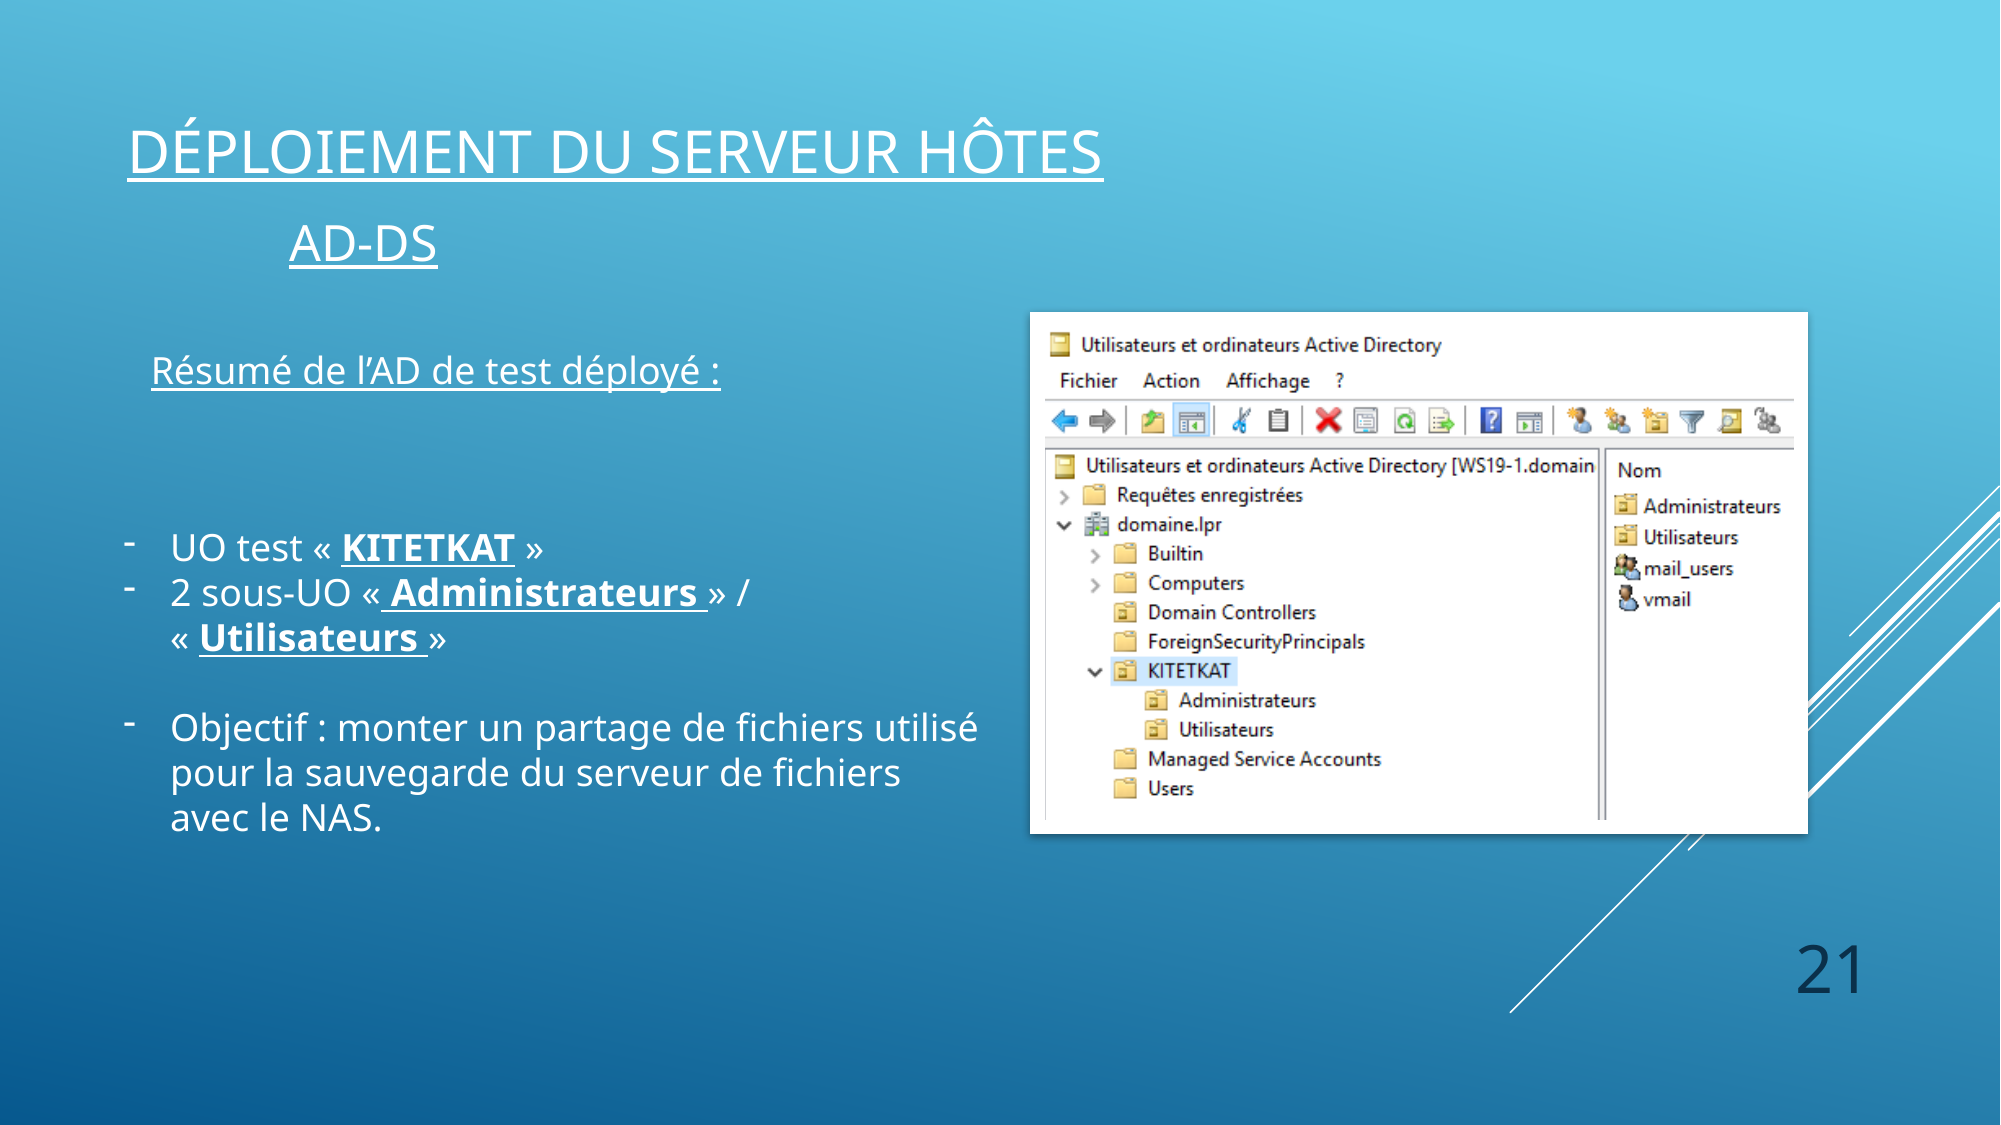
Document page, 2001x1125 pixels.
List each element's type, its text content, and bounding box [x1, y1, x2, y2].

slide_number 21 [1700, 915, 1888, 1025]
picture [1044, 325, 1794, 821]
title Déploiement Du serveur hôtes [112, 85, 1221, 214]
text_box Résumé de l’AD de test déployé : [136, 337, 736, 400]
text_box AD-DS [274, 177, 1675, 306]
text_box UO test « KITETKAT » 2 sous-UO « Administrateurs » / « Utilisateurs » Objectif : monter un partage de fichiers utilisé pour la sauvegarde du serveur de fichiers avec le NAS. [108, 516, 1000, 847]
